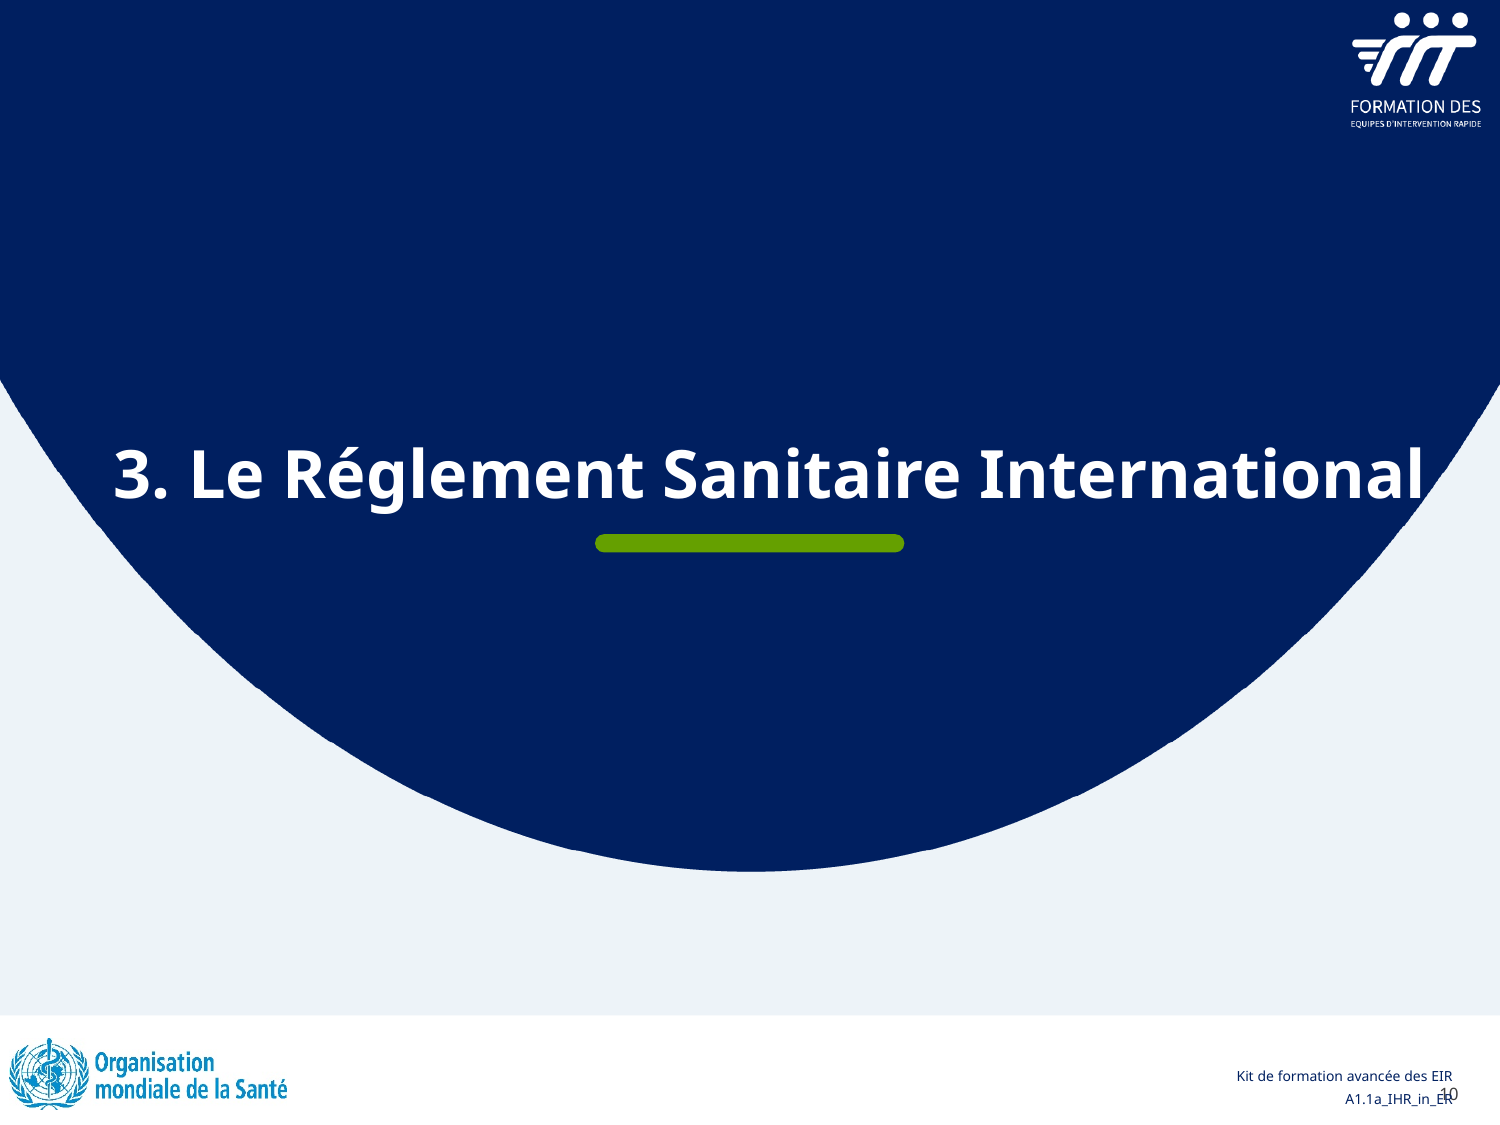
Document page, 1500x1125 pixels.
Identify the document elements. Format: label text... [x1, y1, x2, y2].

picture [0, 0, 1500, 904]
list 3. Le Réglement Sanitaire International [71, 322, 1469, 631]
picture [50, 1051, 56, 1060]
picture [9, 1038, 287, 1110]
